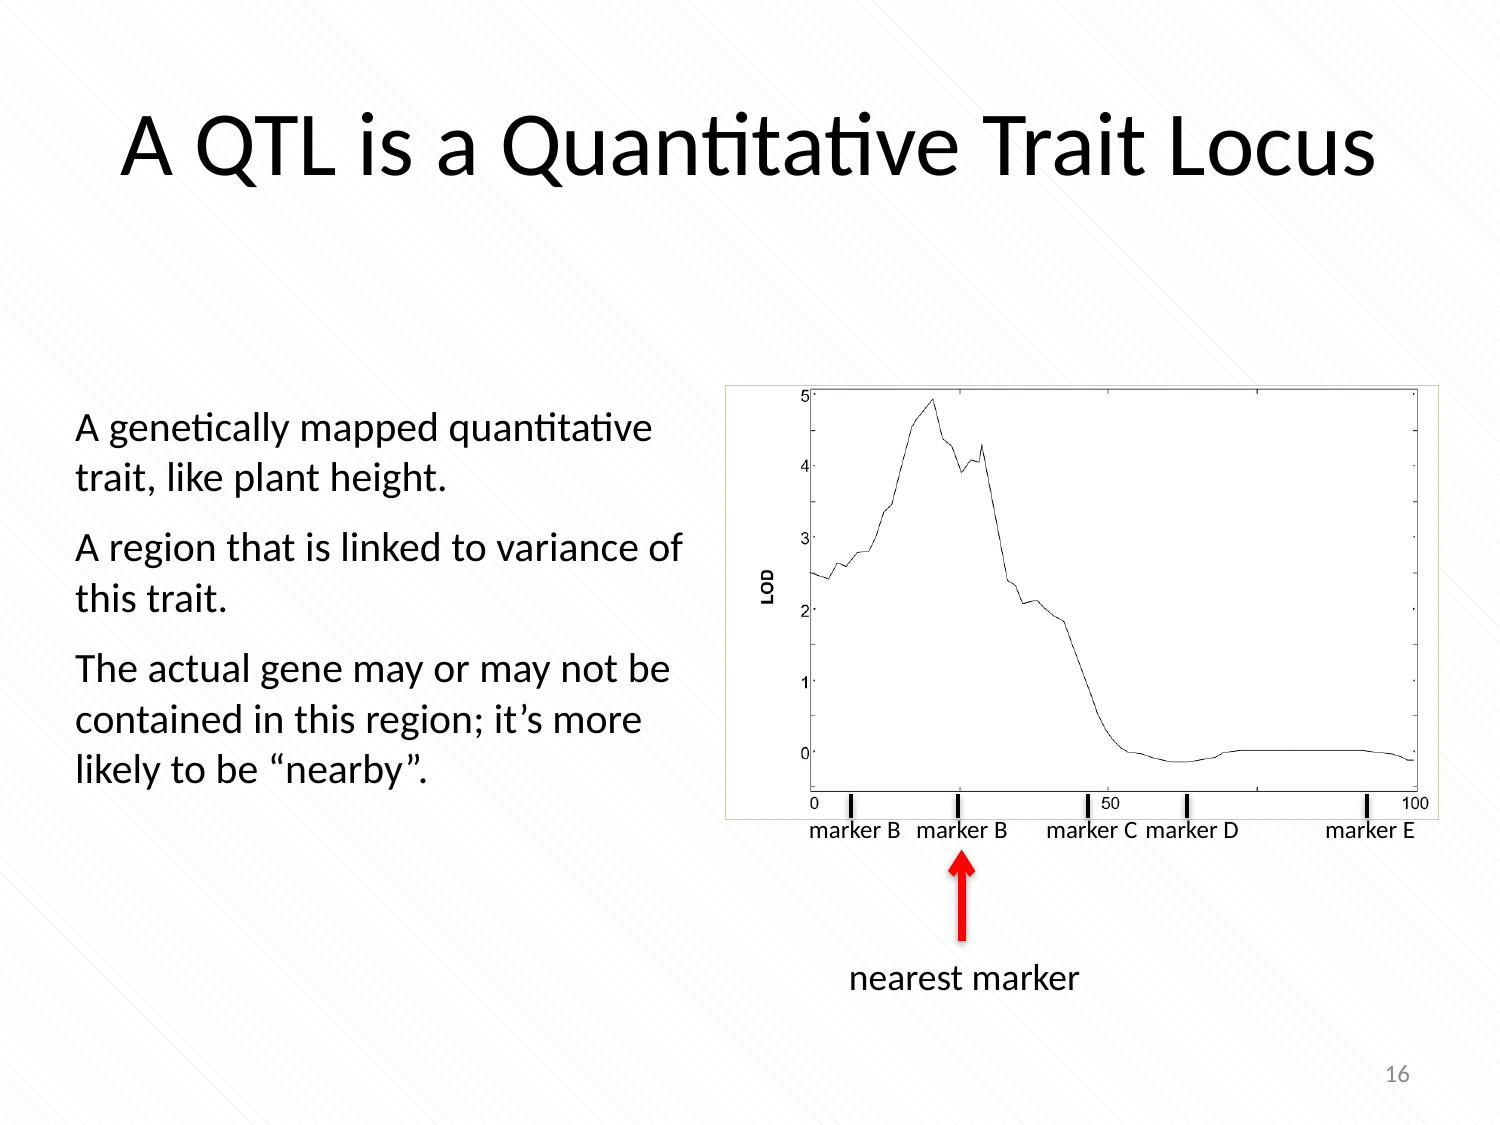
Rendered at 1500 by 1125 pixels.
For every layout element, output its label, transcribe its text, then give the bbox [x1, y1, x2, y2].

list A genetically mapped quantitative trait, like plant height. A region that is linked to variance of this trait. The actual gene may or may not be contained in this region; it’s more likely to be “nearby”. [60, 391, 715, 835]
picture [724, 385, 1439, 820]
text_box nearest marker [834, 945, 1096, 1006]
text_box marker B [901, 828, 1023, 851]
title A QTL is a Quantitative Trait Locus [75, 45, 1425, 233]
text_box marker C [1031, 828, 1130, 851]
text_box marker E [1310, 828, 1431, 851]
slide_number 16 [1074, 1042, 1425, 1103]
text_box marker B [794, 828, 901, 851]
text_box marker D [1130, 828, 1255, 851]
